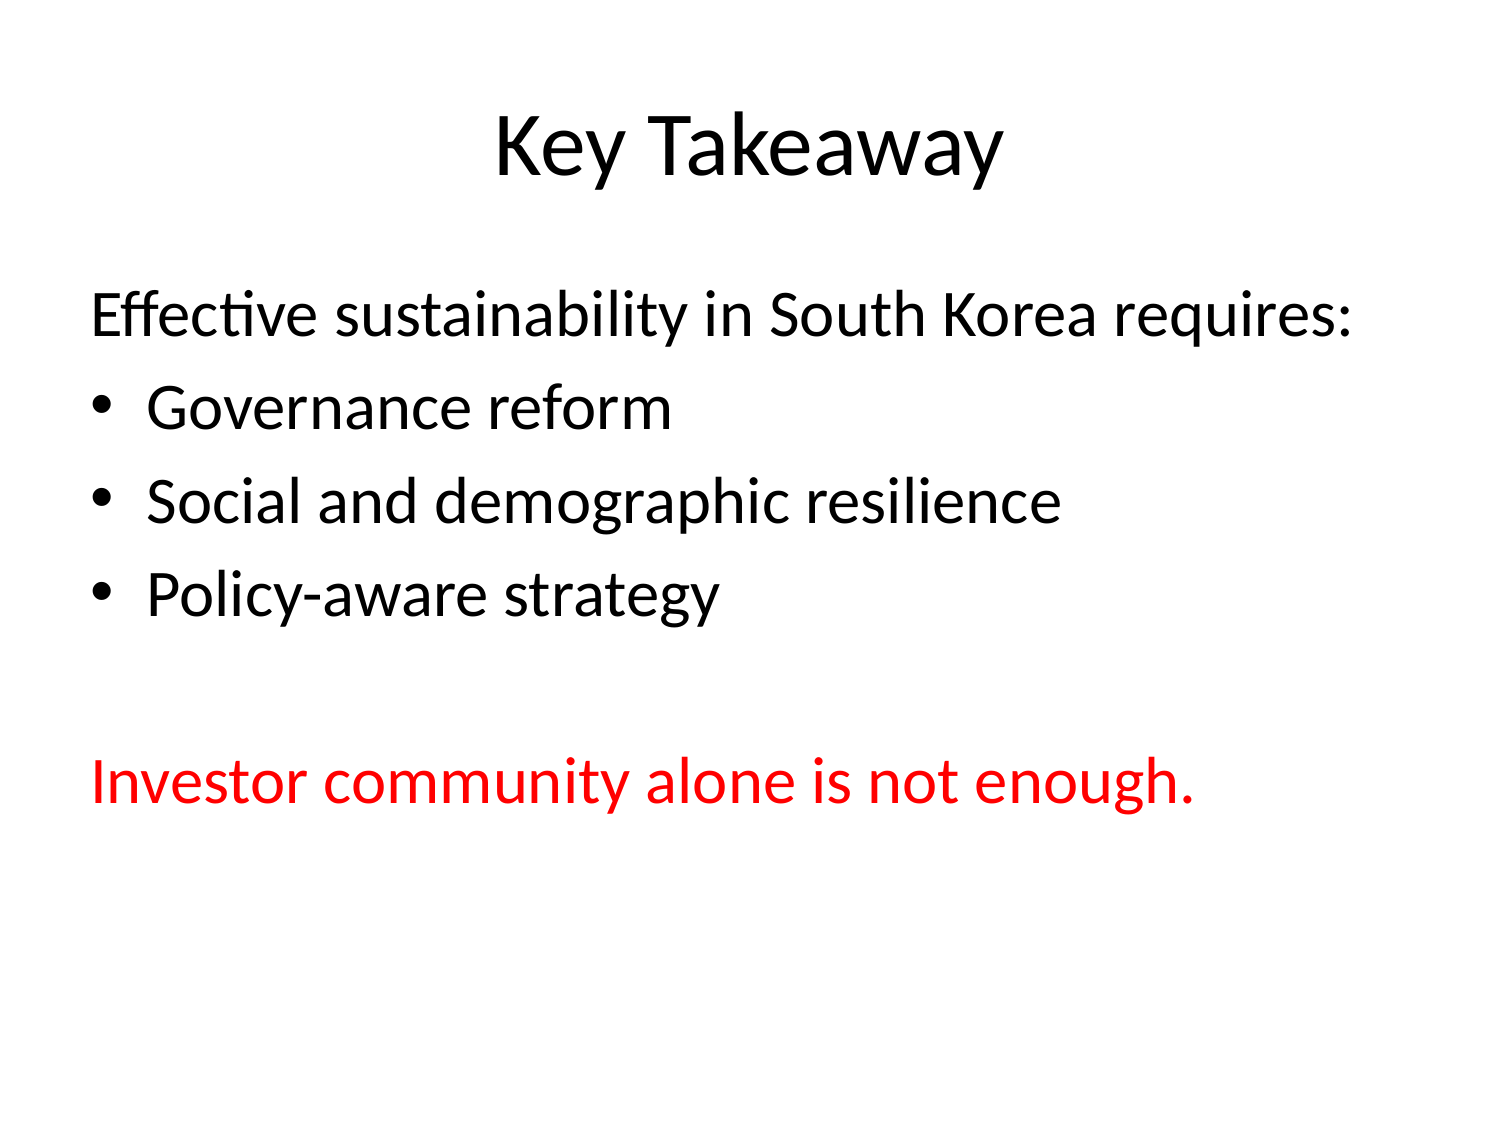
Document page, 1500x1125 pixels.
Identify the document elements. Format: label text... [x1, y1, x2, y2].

title Key Takeaway [75, 45, 1425, 233]
list Effective sustainability in South Korea requires: Governance reform Social and demographic resilience Policy-aware strategy Investor community alone is not enough. [75, 262, 1425, 1005]
